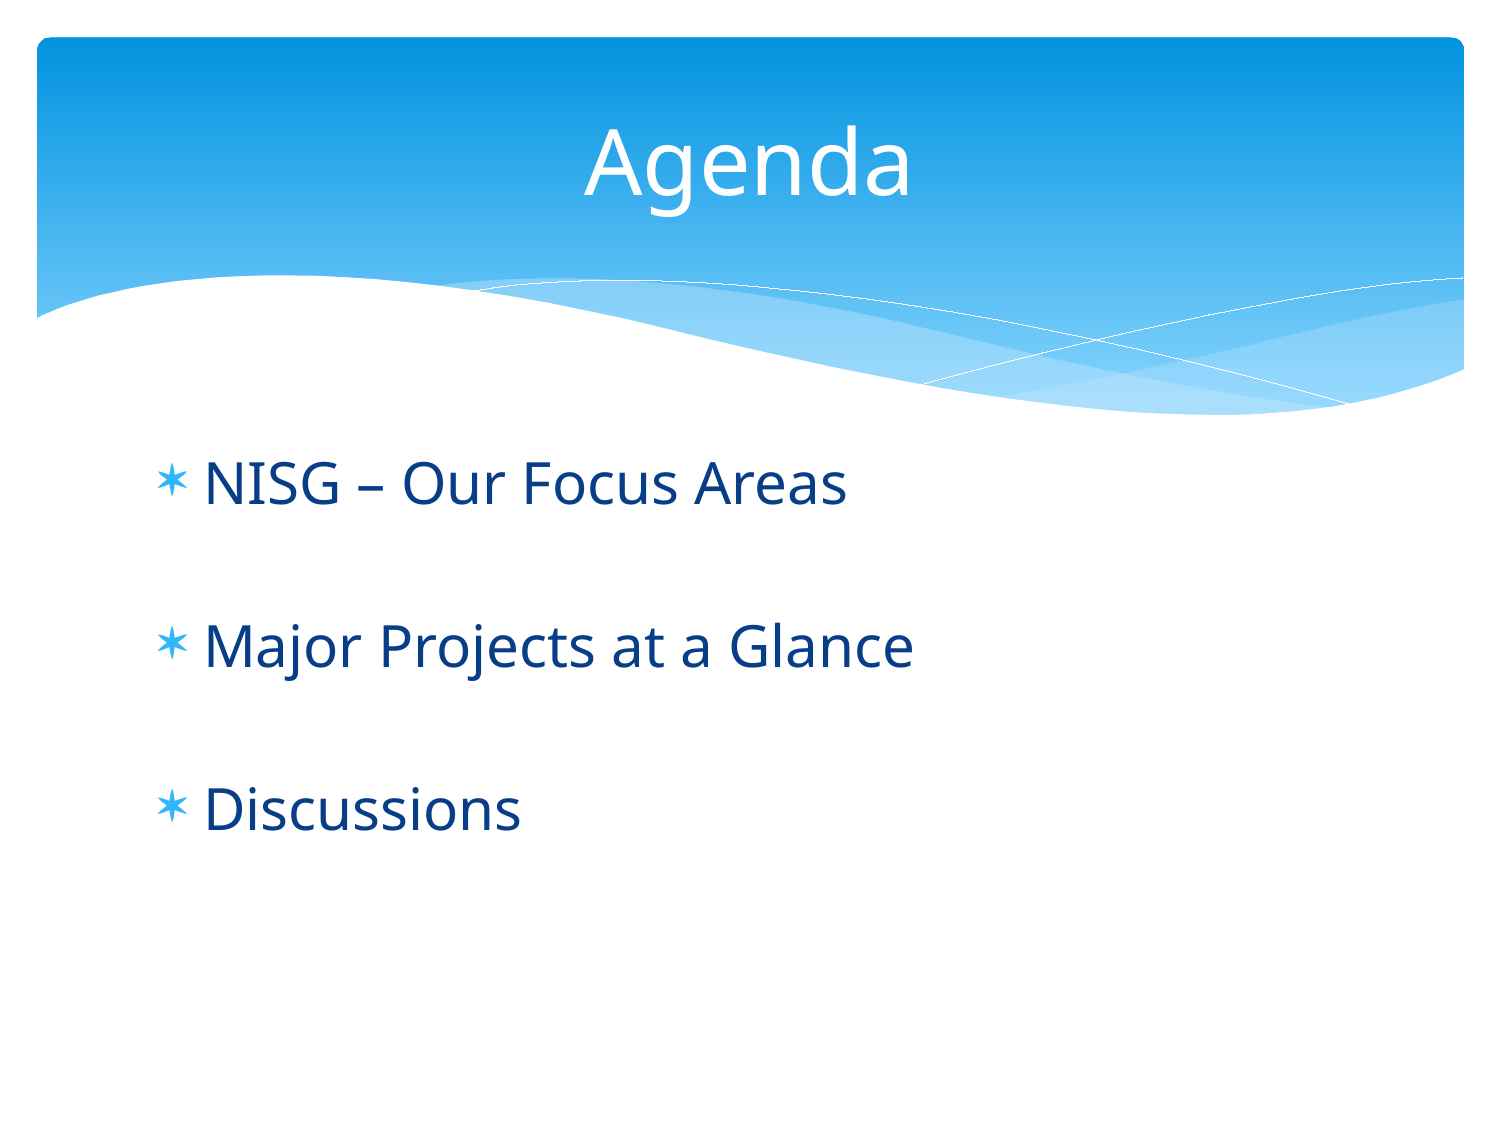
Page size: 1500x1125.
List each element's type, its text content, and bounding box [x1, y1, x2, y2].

list NISG – Our Focus Areas Major Projects at a Glance Discussions [143, 438, 1359, 1005]
title Agenda [75, 55, 1425, 261]
